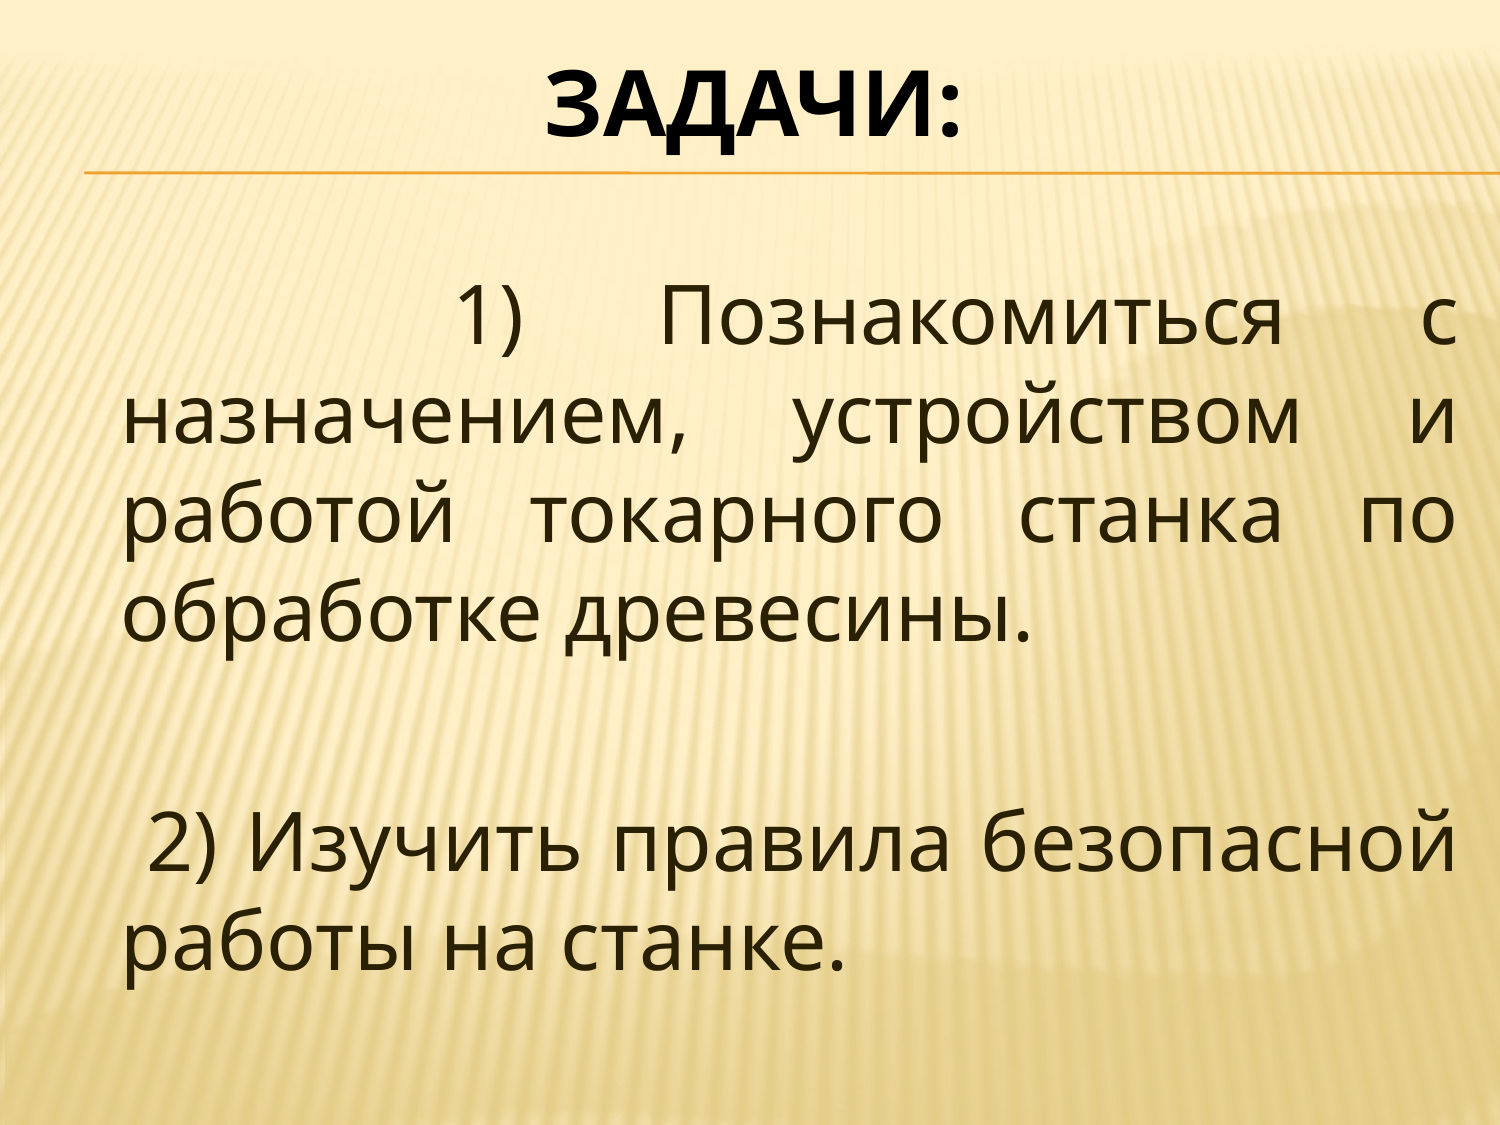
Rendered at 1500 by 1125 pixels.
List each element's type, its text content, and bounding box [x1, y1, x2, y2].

title Задачи: [41, 30, 1467, 169]
list 1) Познакомиться с назначением, устройством и работой токарного станка по обработке древесины. 2) Изучить правила безопасной работы на станке. [50, 254, 1475, 998]
